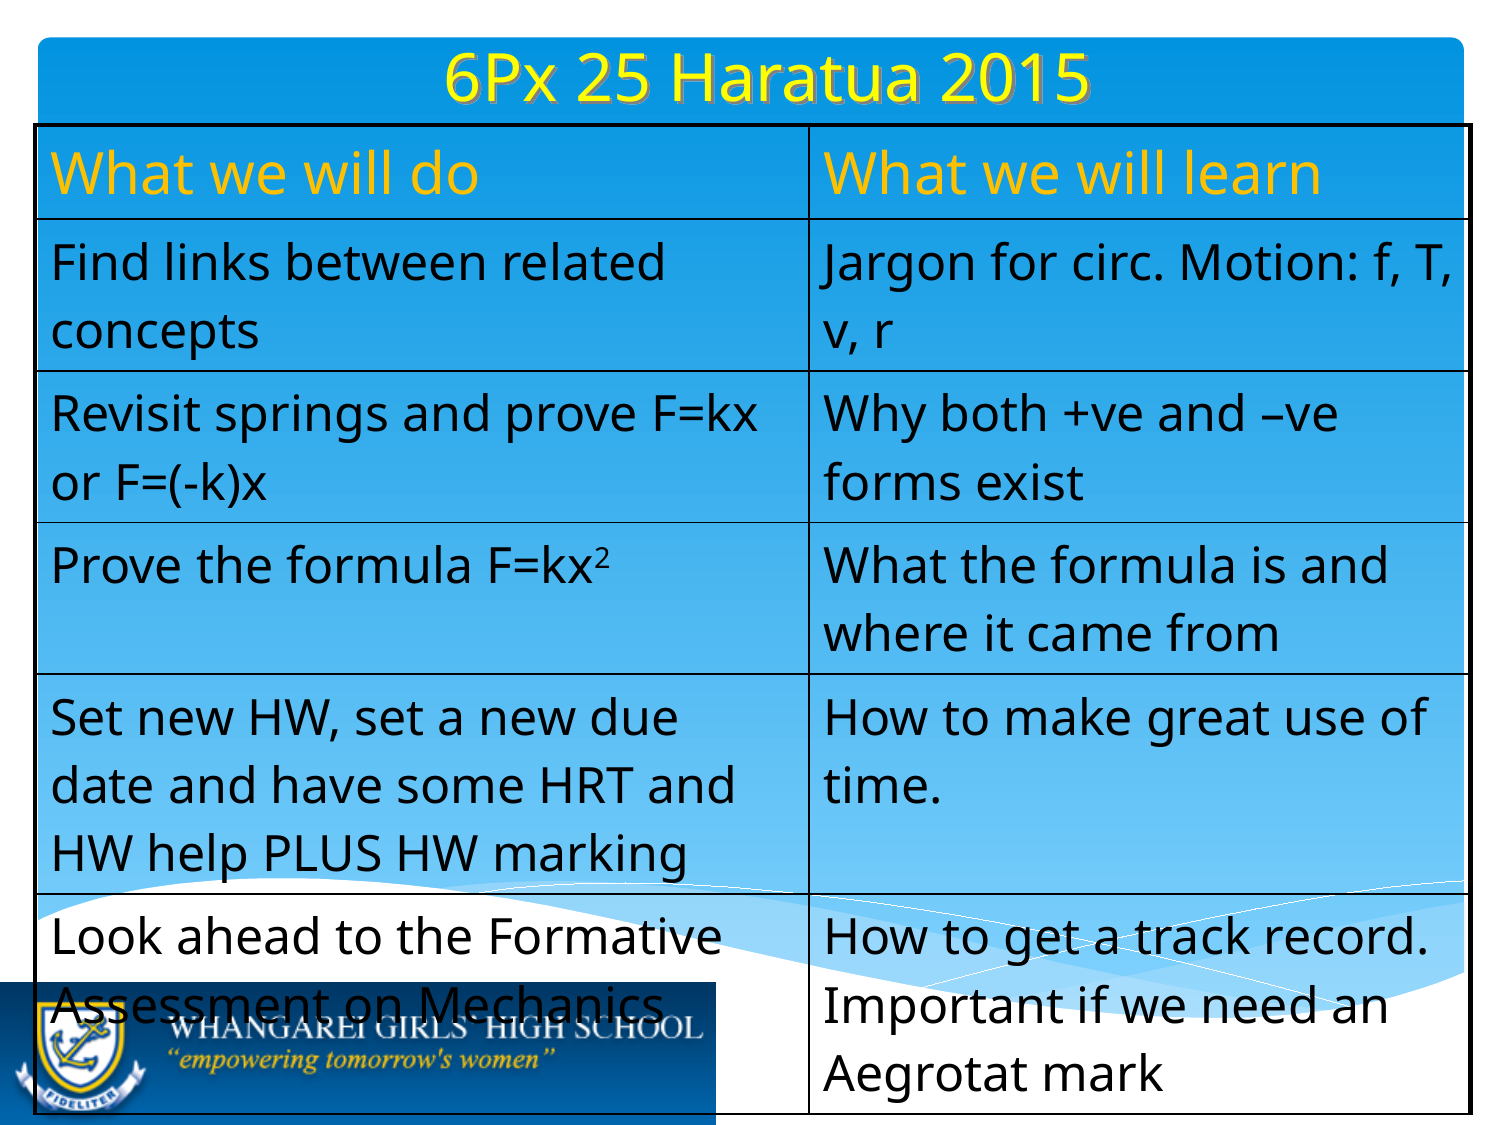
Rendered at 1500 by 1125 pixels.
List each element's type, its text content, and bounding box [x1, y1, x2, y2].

table_cell Prove the formula F=kx2 [37, 523, 808, 673]
table_header What we will learn [810, 127, 1468, 218]
table_cell Look ahead to the Formative Assessment on Mechanics [37, 895, 808, 1113]
picture [0, 982, 716, 1125]
table_cell How to get a track record. Important if we need an Aegrotat mark [810, 895, 1468, 1113]
text_box 6Px 25 Haratua 2015 [162, 24, 1375, 123]
table_cell How to make great use of time. [810, 675, 1468, 893]
table_cell Why both +ve and –ve forms exist [810, 372, 1468, 522]
table_cell Revisit springs and prove F=kx or F=(-k)x [37, 372, 808, 522]
table_cell Find links between related concepts [37, 220, 808, 370]
table_cell Jargon for circ. Motion: f, T, v, r [810, 220, 1468, 370]
table_cell Set new HW, set a new due date and have some HRT and HW help PLUS HW marking [37, 675, 808, 893]
table_header What we will do [37, 127, 808, 218]
table_cell What the formula is and where it came from [810, 523, 1468, 673]
